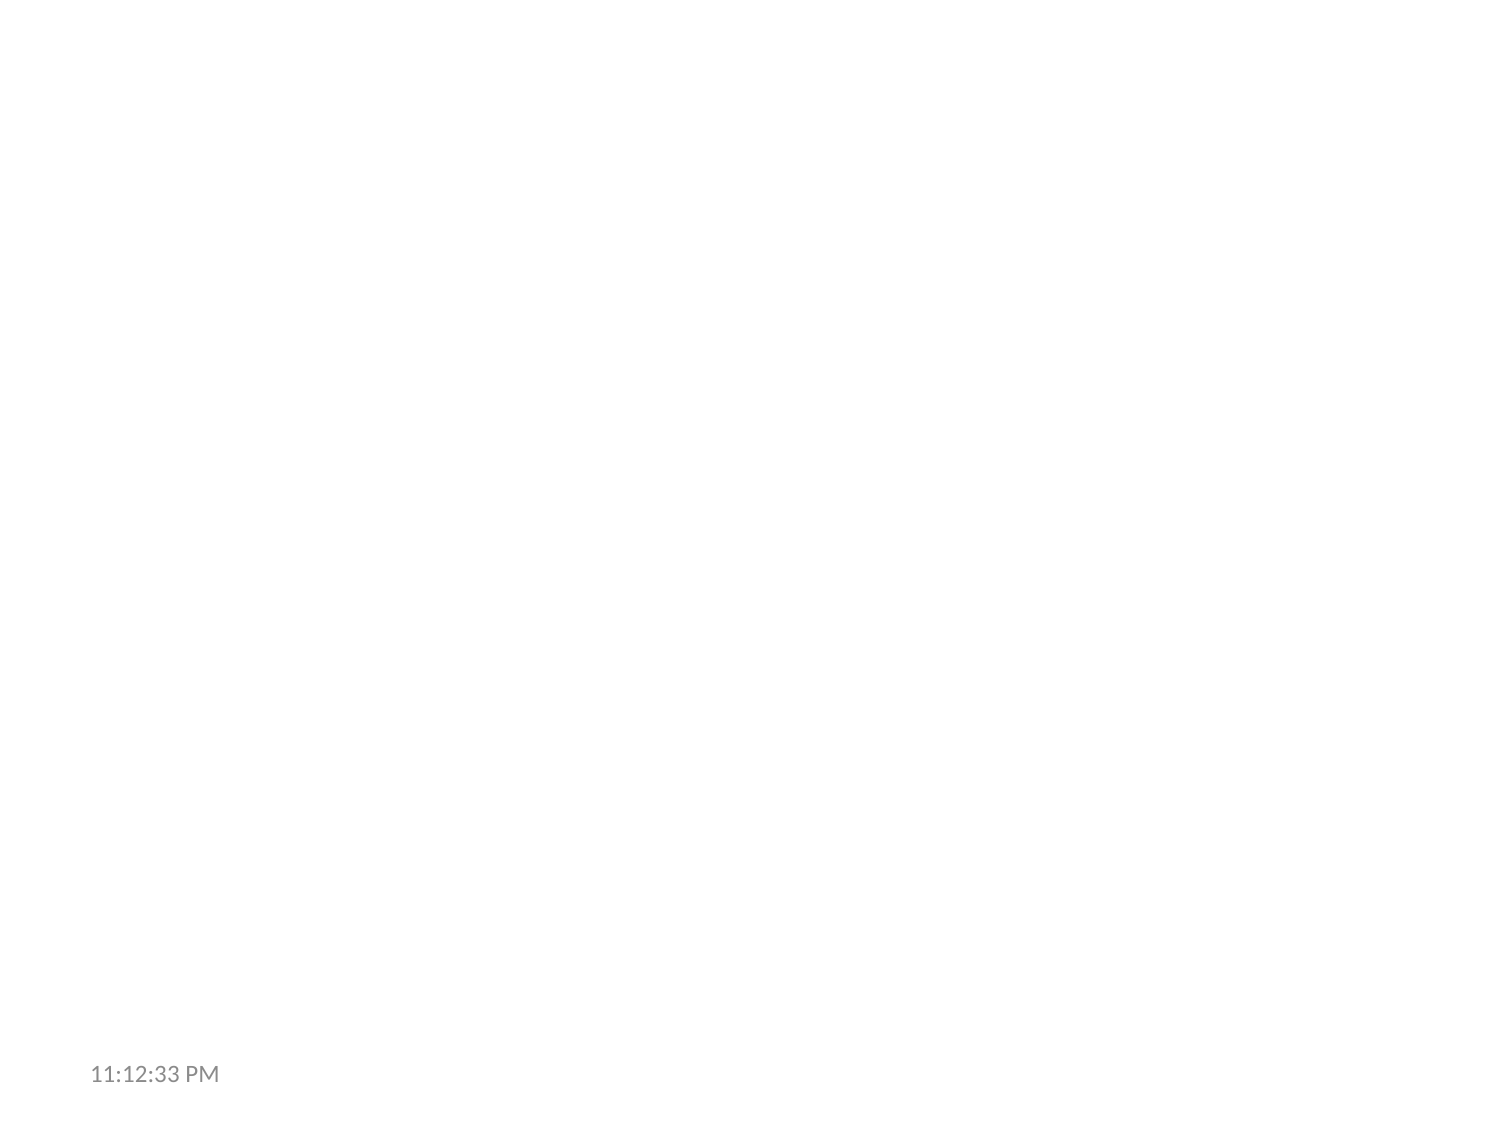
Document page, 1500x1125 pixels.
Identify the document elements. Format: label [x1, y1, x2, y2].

slide_number [75, 1042, 425, 1103]
